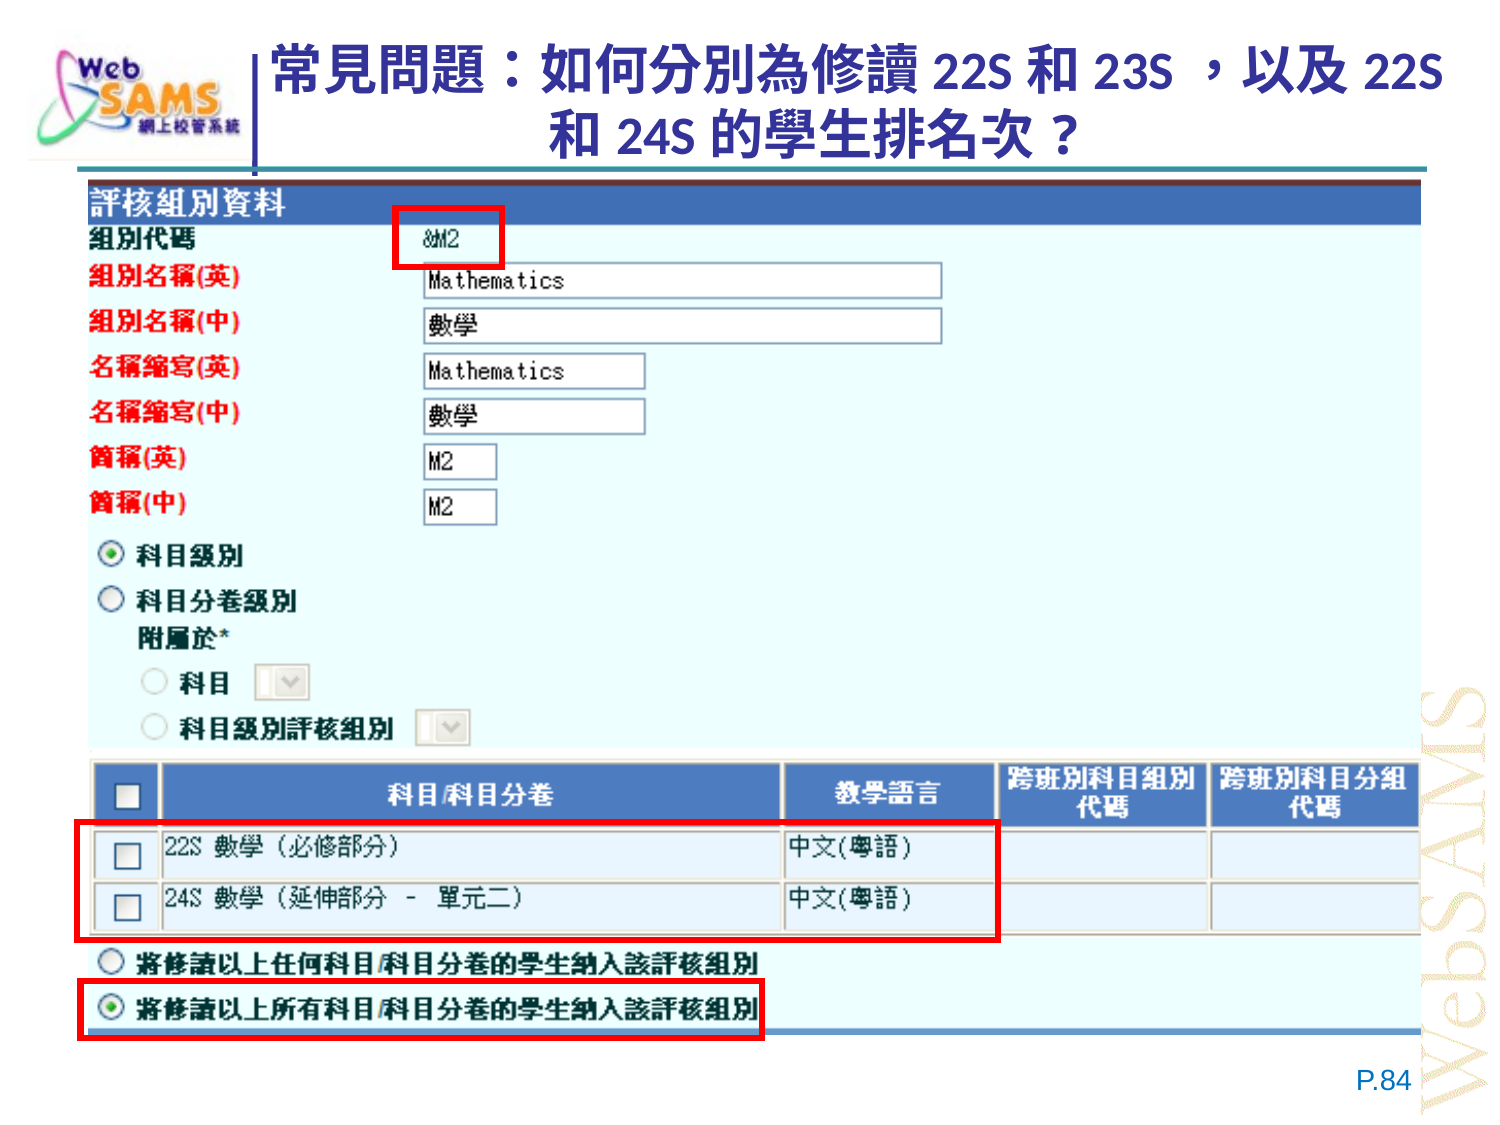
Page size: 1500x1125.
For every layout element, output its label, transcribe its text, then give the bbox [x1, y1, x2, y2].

picture [27, 29, 253, 161]
text_box [80, 981, 84, 1039]
picture [88, 176, 1500, 1117]
text_box [76, 822, 83, 941]
slide_number P.84 [1114, 1028, 1428, 1105]
title 常見問題：如何分別為修讀22S和23S，以及22S和24S的學生排名次? [253, 31, 1471, 173]
